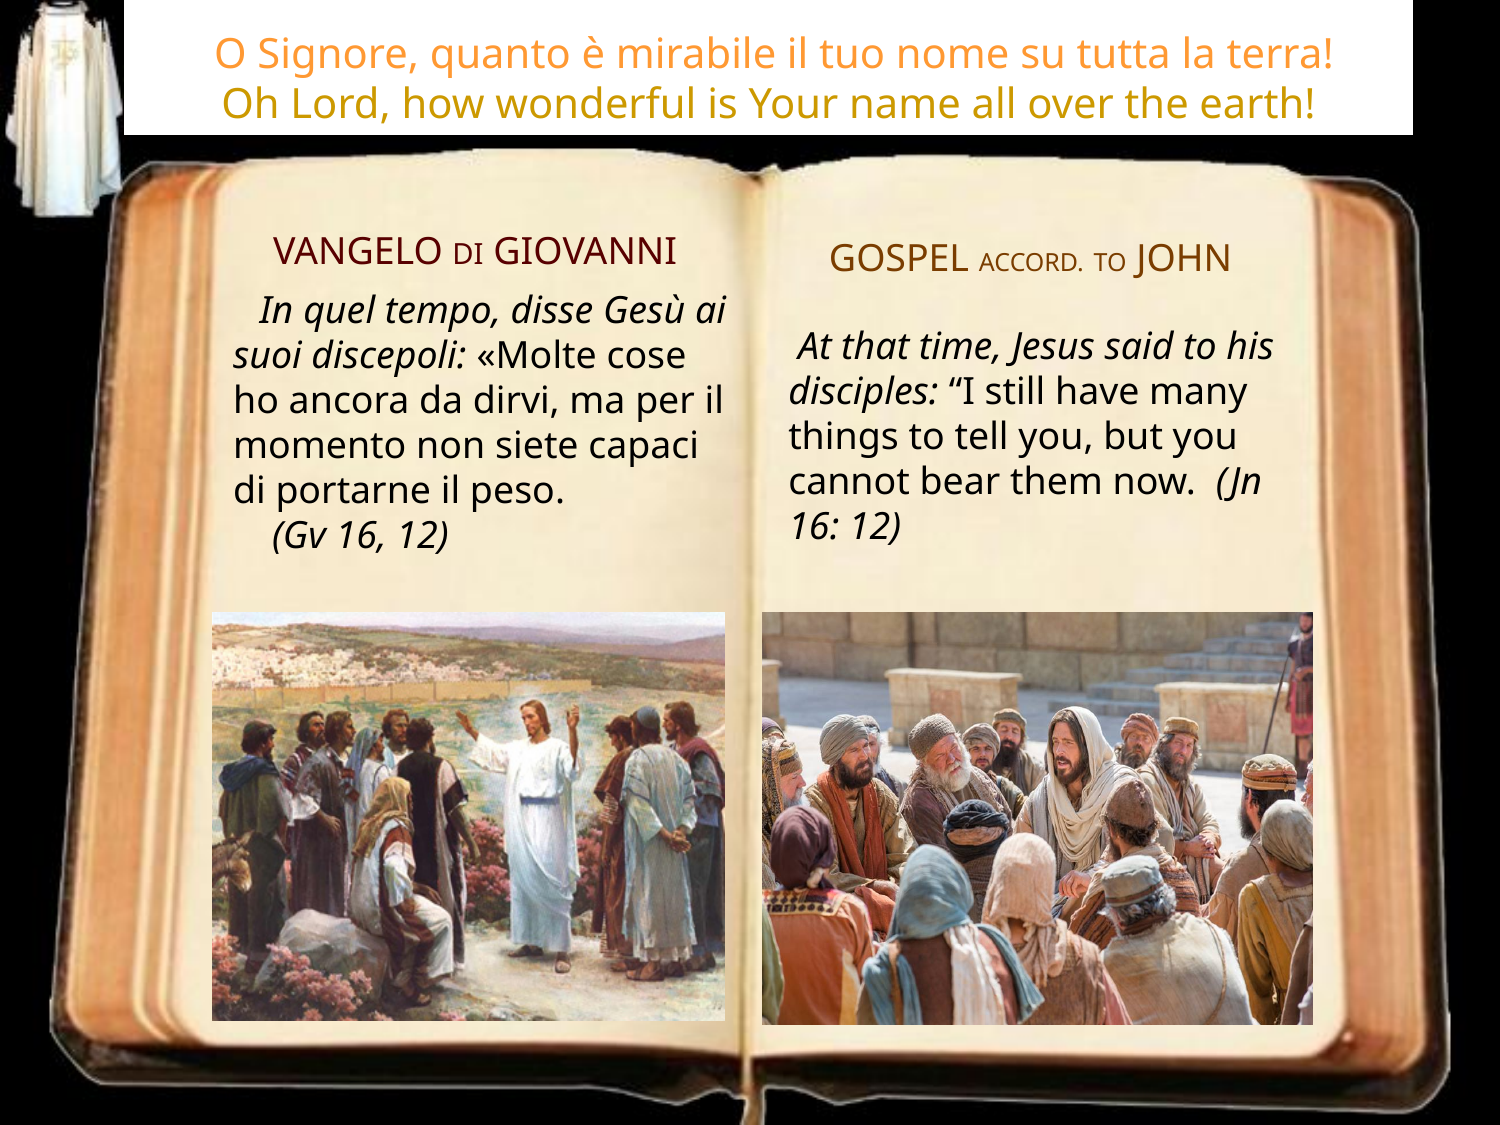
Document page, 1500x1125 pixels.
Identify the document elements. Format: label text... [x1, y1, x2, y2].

title GOSPEL ACCORD. TO JOHN [744, 231, 1341, 282]
text_box VANGELO DI GIOVANNI [206, 219, 744, 280]
text_box O Signore, quanto è mirabile il tuo nome su tutta la terra! Oh Lord, how wonderful is Your name all over the earth! [124, 0, 1413, 135]
picture [0, 0, 1500, 1125]
text_box At that time, Jesus said to his disciples: “I still have many things to tell you, but you cannot bear them now. (Jn 16: 12) [773, 314, 1306, 554]
text_box In quel tempo, disse Gesù ai suoi discepoli: «Molte cose ho ancora da dirvi, ma per il momento non siete capaci di portarne il peso. (Gv 16, 12) [218, 278, 750, 564]
